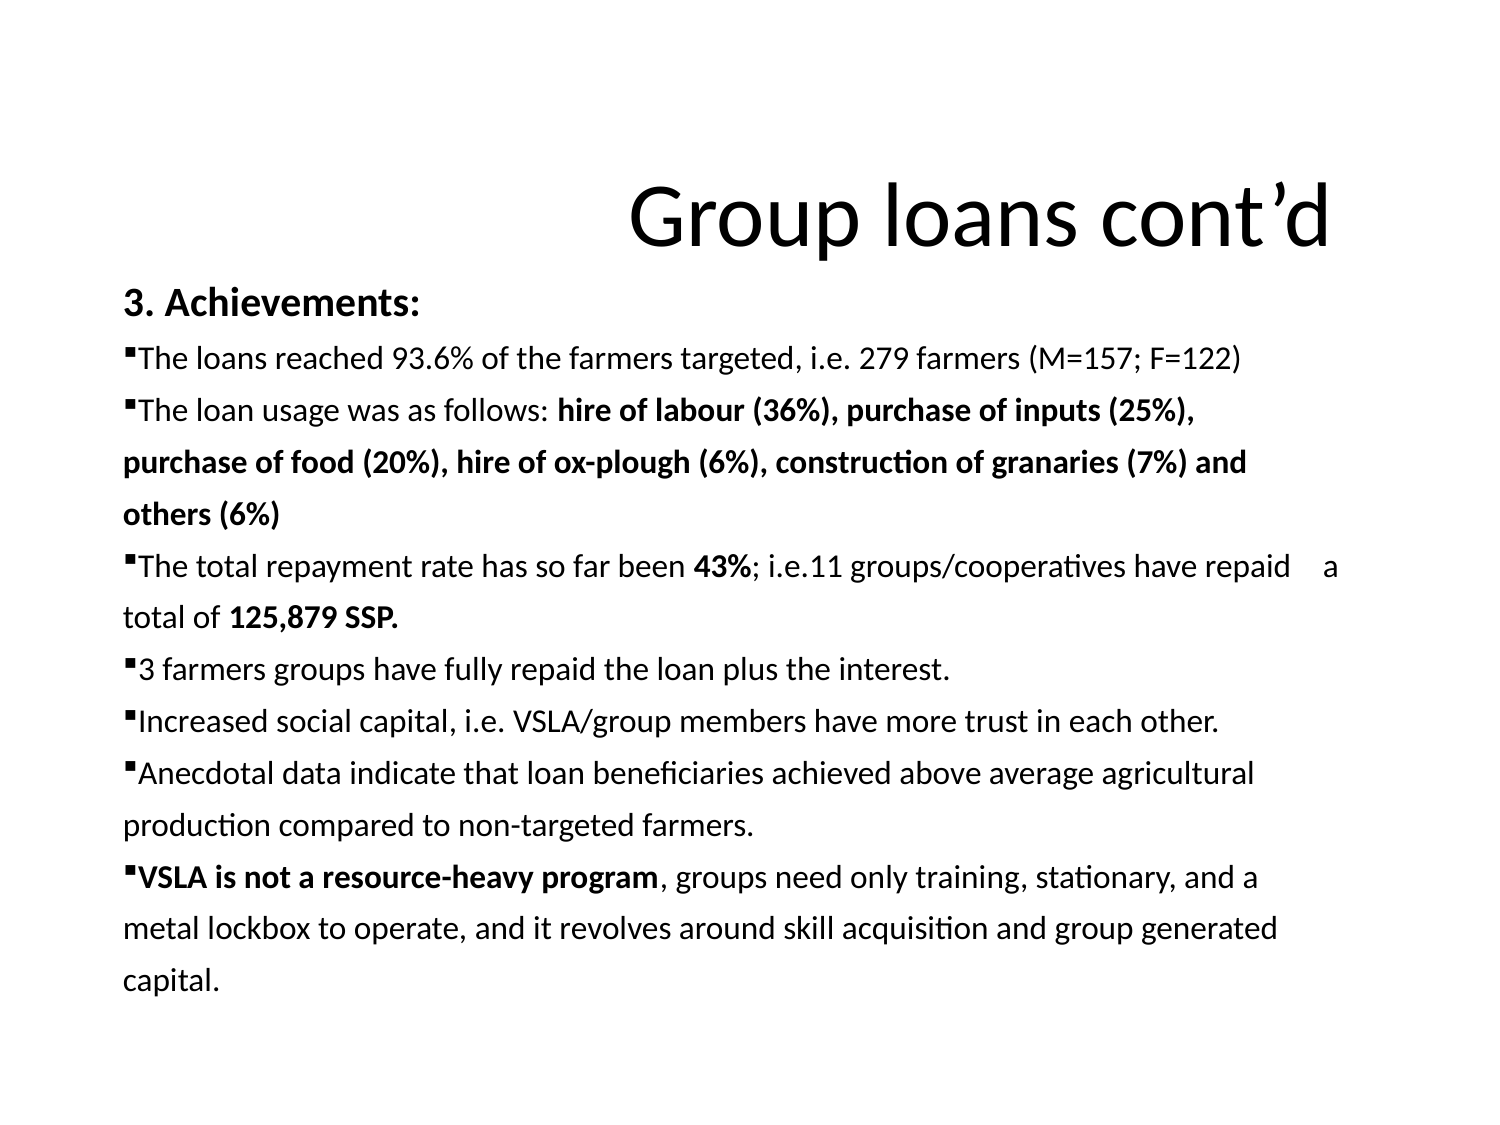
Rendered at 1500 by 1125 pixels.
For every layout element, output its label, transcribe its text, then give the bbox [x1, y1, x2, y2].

text_box Group loans cont’d [476, 147, 1465, 246]
text_box 3. Achievements: The loans reached 93.6% of the farmers targeted, i.e. 279 farmers (M=157; F=122) The loan usage was as follows: hire of labour (36%), purchase of inputs (25%), purchase of food (20%), hire of ox-plough (6%), construction of granaries (7%) and others (6%) The total repayment rate has so far been 43%; i.e.11 groups/cooperatives have repaid a total of 125,879 SSP. 3 farmers groups have fully repaid the loan plus the interest. Increased social capital, i.e. VSLA/group members have more trust in each other. Anecdotal data indicate that loan beneficiaries achieved above average agricultural production compared to non-targeted farmers. VSLA is not a resource-heavy program, groups need only training, stationary, and a metal lockbox to operate, and it revolves around skill acquisition and group generated capital. [108, 267, 1390, 1056]
